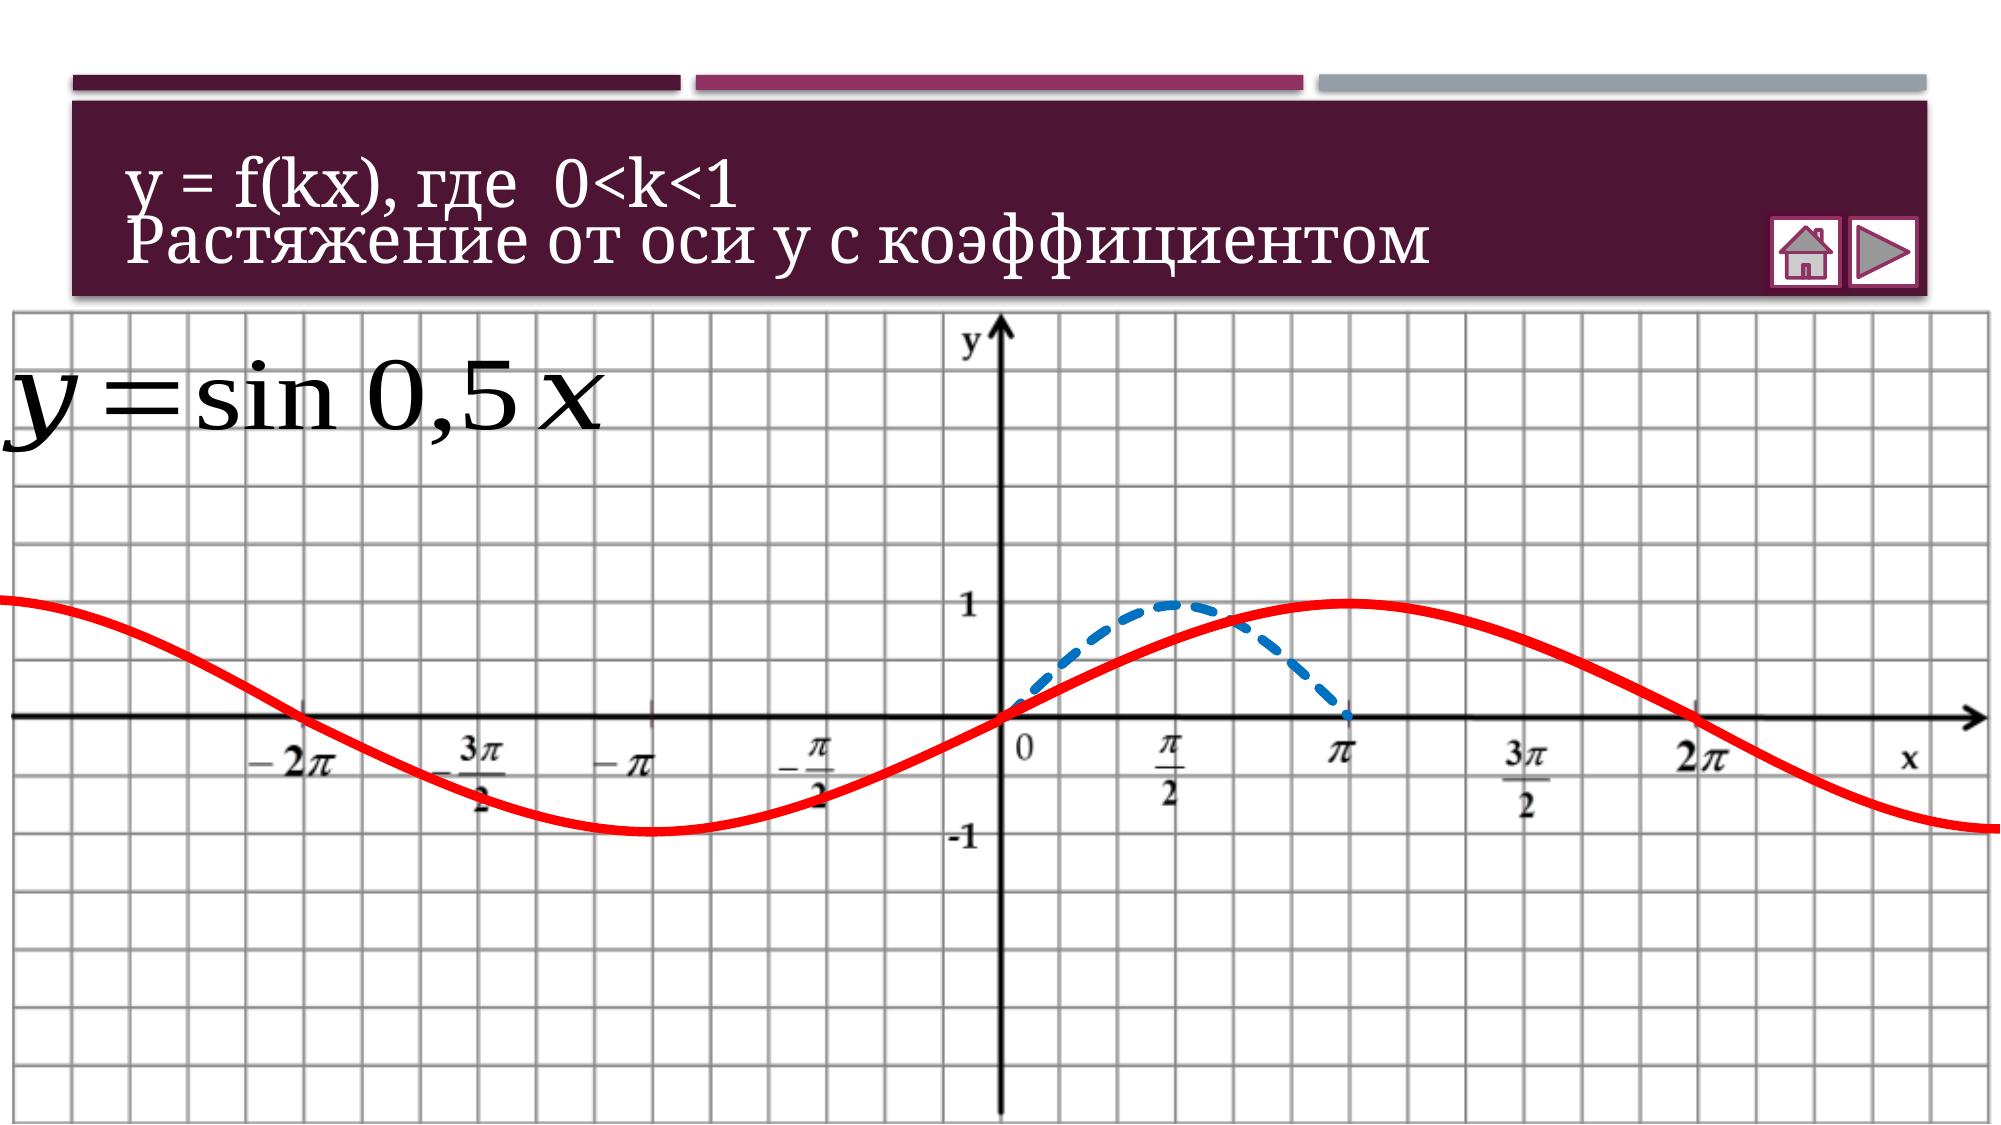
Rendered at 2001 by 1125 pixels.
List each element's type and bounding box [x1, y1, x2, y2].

picture [10, 833, 2000, 1125]
text_box [1770, 216, 1842, 284]
picture [10, 286, 2000, 598]
text_box [1850, 216, 1919, 284]
text_box [0, 598, 2000, 833]
